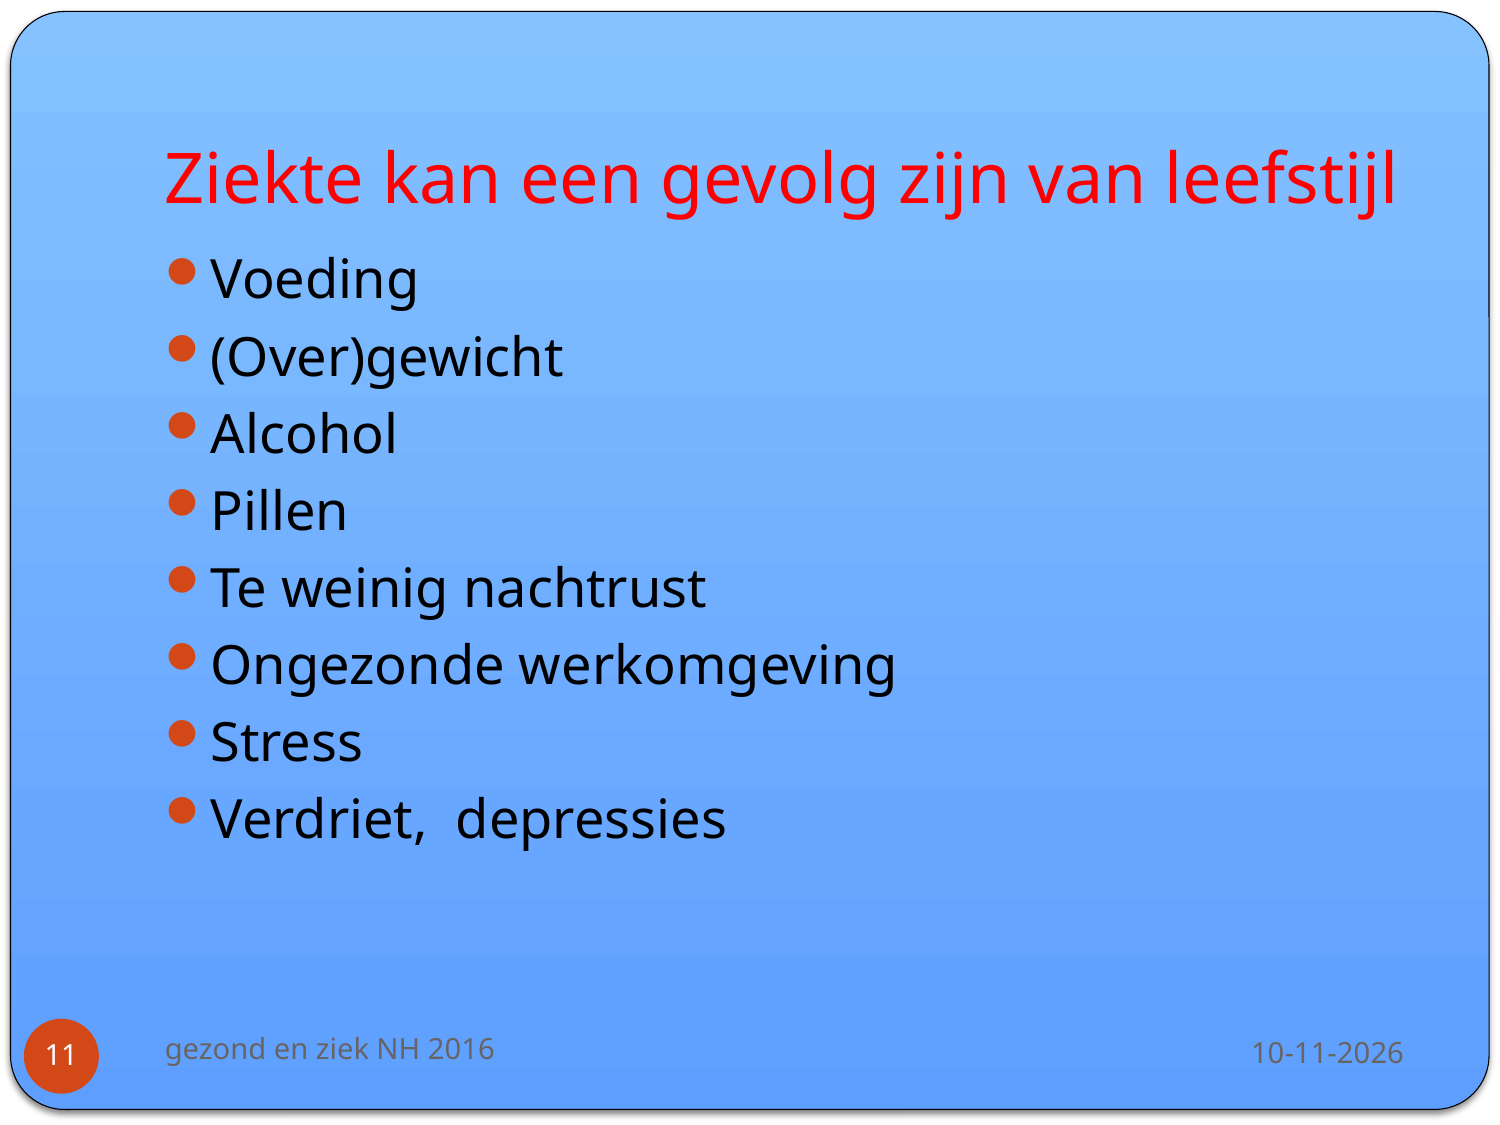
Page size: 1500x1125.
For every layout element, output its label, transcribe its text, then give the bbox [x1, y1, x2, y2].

list Voeding (Over)gewicht Alcohol Pillen Te weinig nachtrust Ongezonde werkomgeving Stress Verdriet, depressies [150, 237, 1425, 988]
footer gezond en ziek NH 2016 [150, 1012, 800, 1088]
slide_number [1012, 1015, 1419, 1094]
slide_number 11 [23, 1018, 99, 1094]
title Ziekte kan een gevolg zijn van leefstijl [150, 45, 1425, 233]
